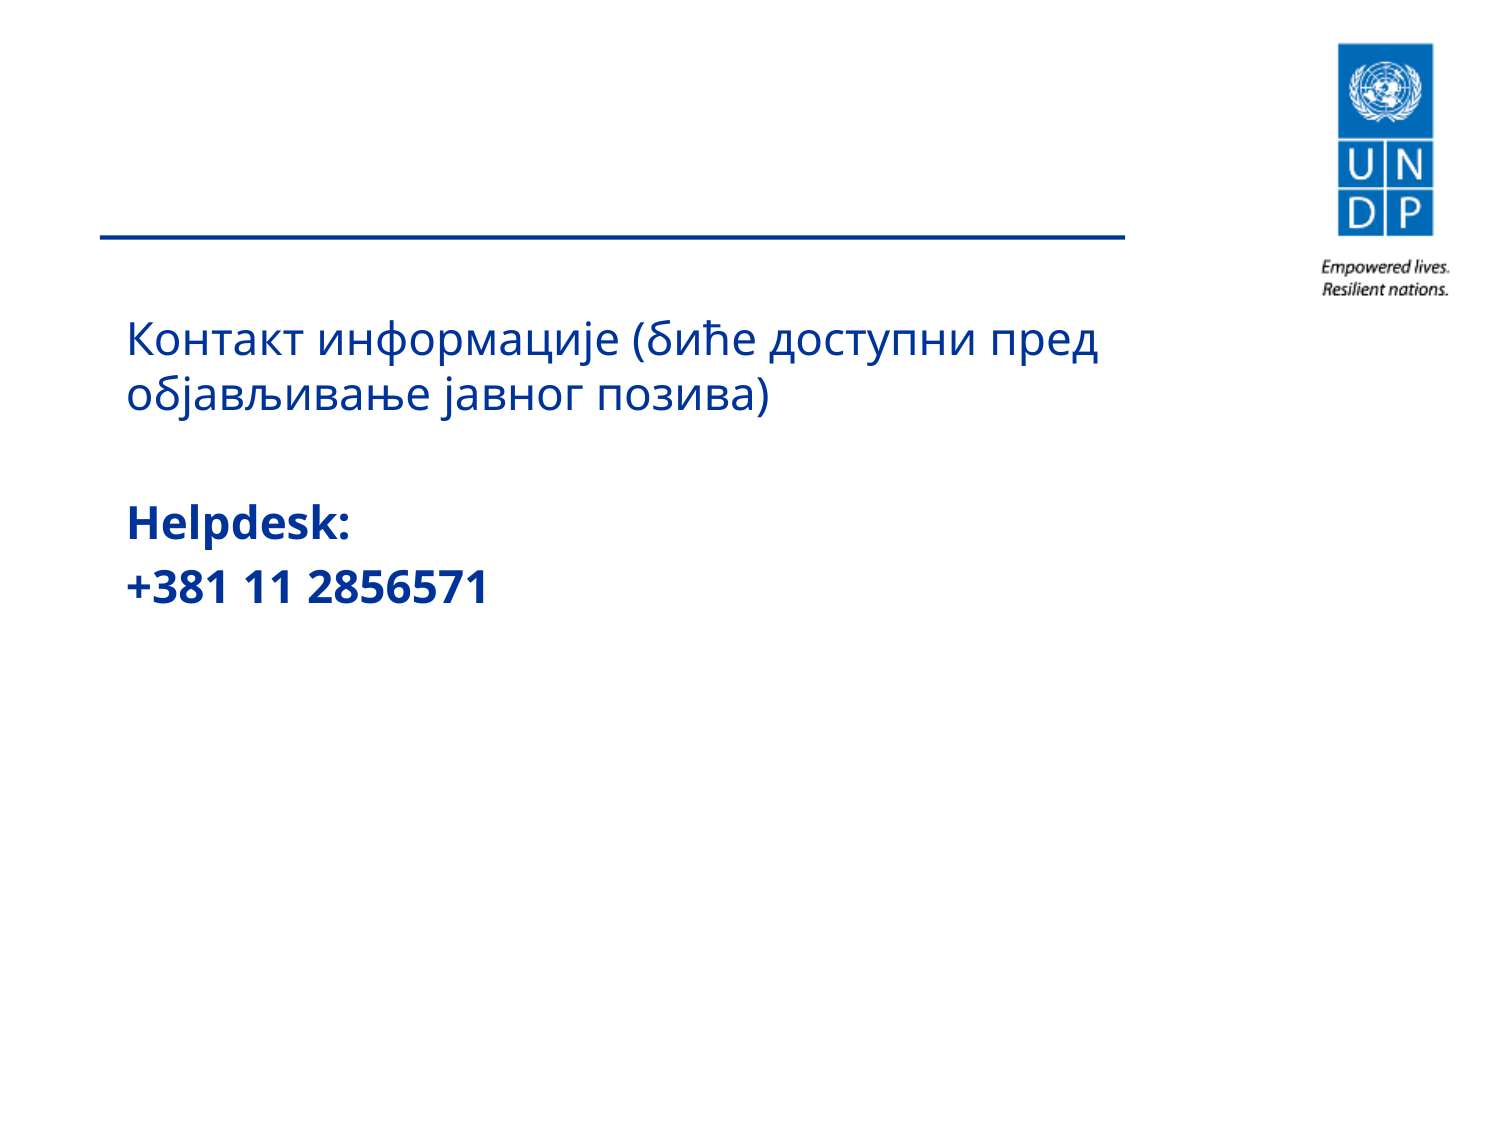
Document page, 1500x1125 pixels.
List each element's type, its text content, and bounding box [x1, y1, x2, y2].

picture [1312, 37, 1456, 302]
list Контакт информације (биће доступни пред објављивање јавног позива) Helpdesk: +381 11 2856571 [111, 302, 1152, 991]
